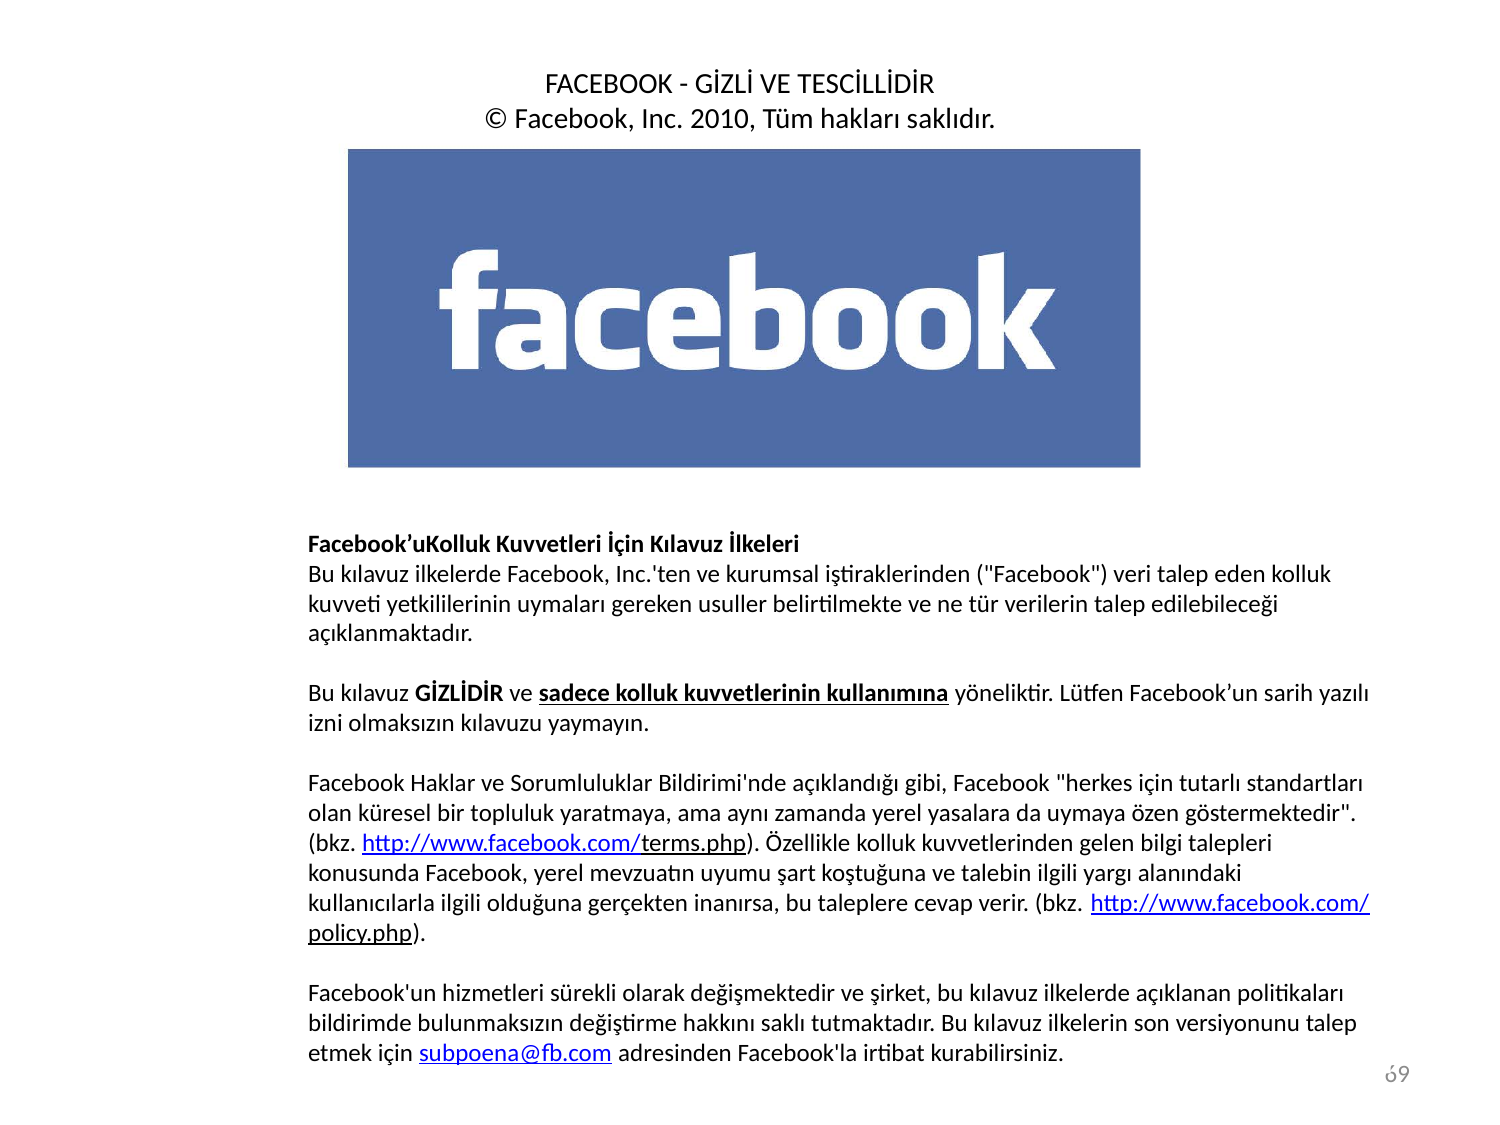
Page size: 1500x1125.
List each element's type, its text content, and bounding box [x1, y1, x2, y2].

slide_number 69 [1319, 1042, 1425, 1103]
text_box Facebook’uKolluk Kuvvetleri İçin Kılavuz İlkeleri Bu kılavuz ilkelerde Facebook, Inc.'ten ve kurumsal iştiraklerinden ("Facebook") veri talep eden kolluk kuvveti yetkililerinin uymaları gereken usuller belirtilmekte ve ne tür verilerin talep edilebileceği açıklanmaktadır. Bu kılavuz GİZLİDİR ve sadece kolluk kuvvetlerinin kullanımına yöneliktir. Lütfen Facebook’un sarih yazılı izni olmaksızın kılavuzu yaymayın. Facebook Haklar ve Sorumluluklar Bildirimi'nde açıklandığı gibi, Facebook "herkes için tutarlı standartları olan küresel bir topluluk yaratmaya, ama aynı zamanda yerel yasalara da uymaya özen göstermektedir". (bkz. http://www.facebook.com/terms.php). Özellikle kolluk kuvvetlerinden gelen bilgi talepleri konusunda Facebook, yerel mevzuatın uyumu şart koştuğuna ve talebin ilgili yargı alanındaki kullanıcılarla ilgili olduğuna gerçekten inanırsa, bu taleplere cevap verir. (bkz. http://www.facebook.com/policy.php). Facebook'un hizmetleri sürekli olarak değişmektedir ve şirket, bu kılavuz ilkelerde açıklanan politikaları bildirimde bulunmaksızın değiştirme hakkını saklı tutmaktadır. Bu kılavuz ilkelerin son versiyonunu talep etmek için subpoena@fb.com adresinden Facebook'la irtibat kurabilirsiniz. [1319, 519, 1391, 1074]
picture [178, 1, 1314, 1125]
